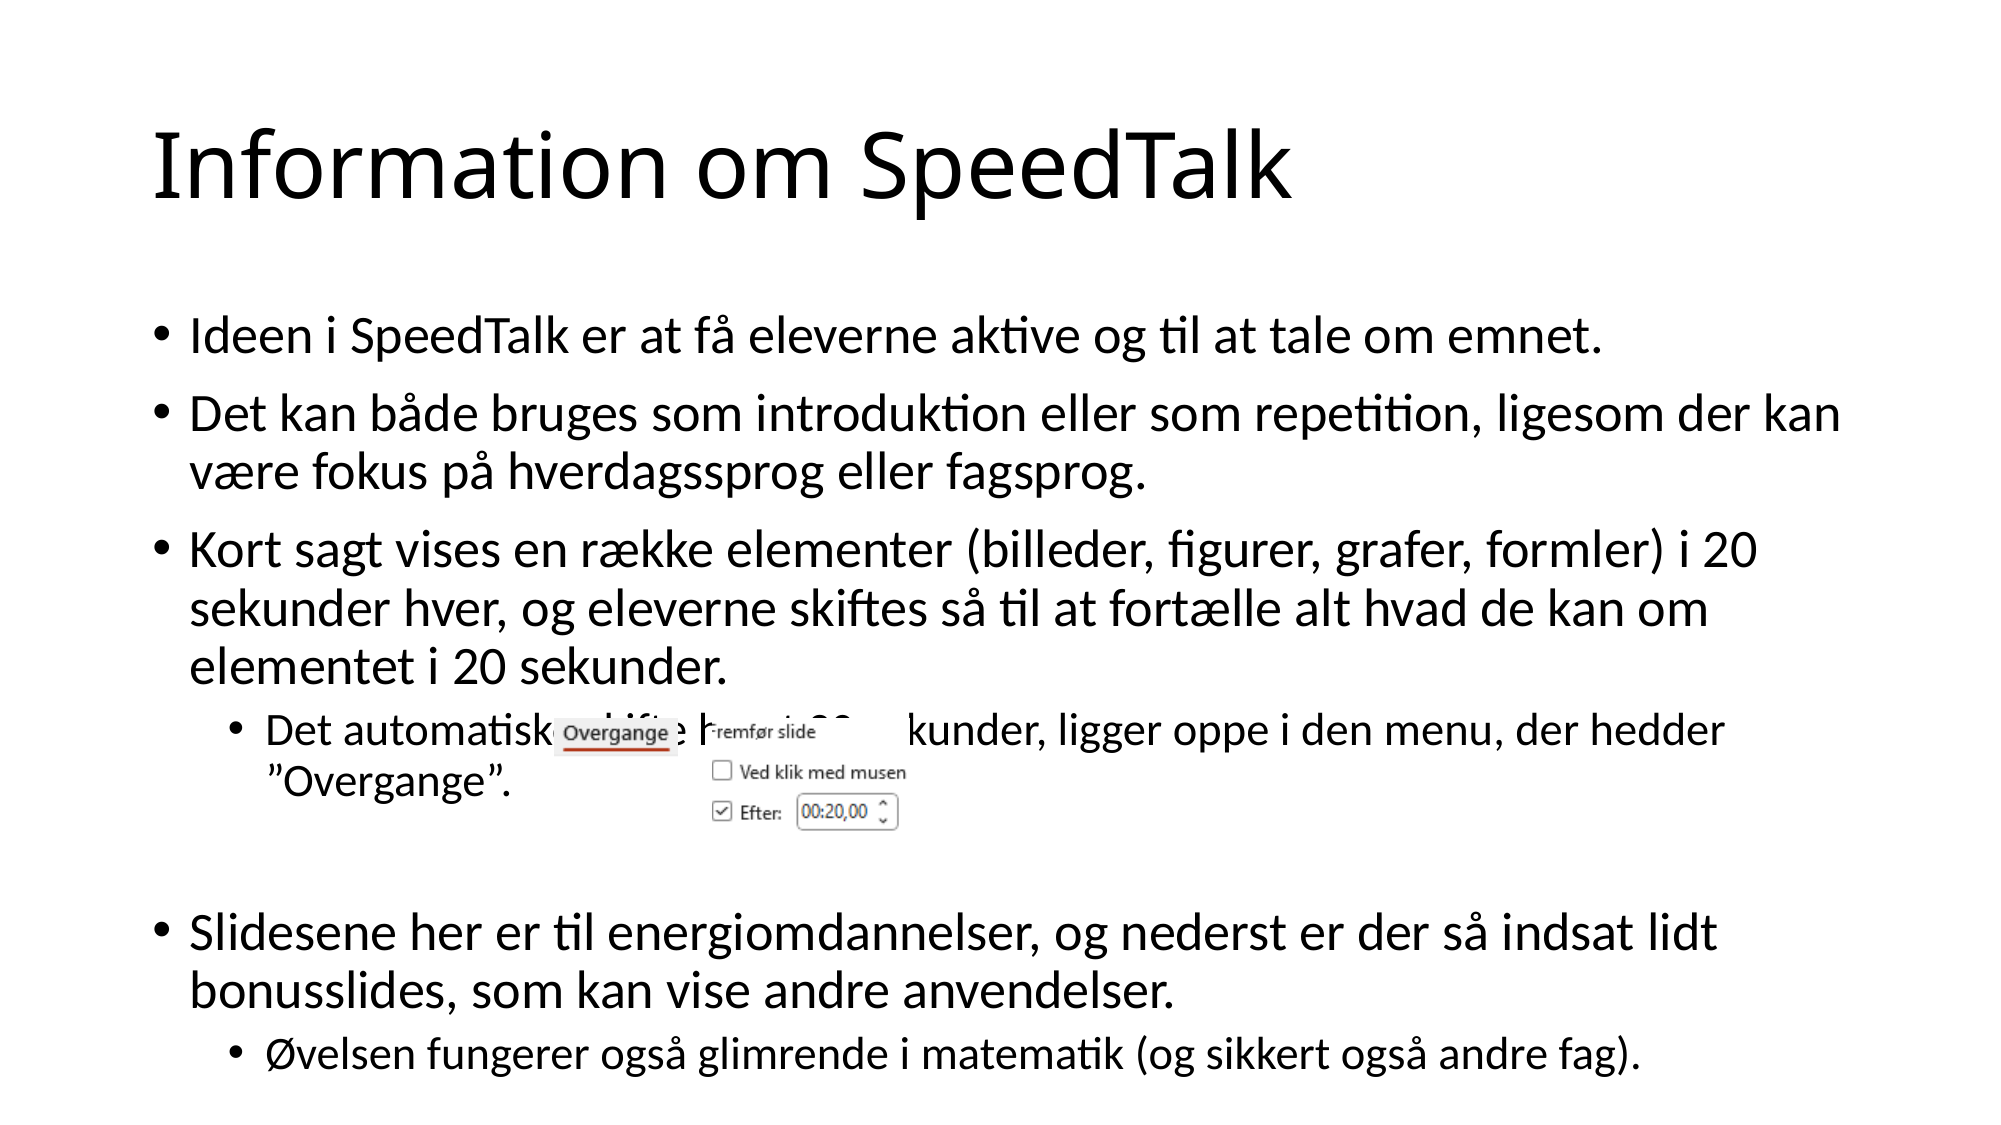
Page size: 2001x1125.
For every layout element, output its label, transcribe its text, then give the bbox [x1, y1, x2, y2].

list Ideen i SpeedTalk er at få eleverne aktive og til at tale om emnet. Det kan både bruges som introduktion eller som repetition, ligesom der kan være fokus på hverdagssprog eller fagsprog. Kort sagt vises en række elementer (billeder, figurer, grafer, formler) i 20 sekunder hver, og eleverne skiftes så til at fortælle alt hvad de kan om elementet i 20 sekunder. Det automatiske skifte hvert 20 sekunder, ligger oppe i den menu, der hedder ”Overgange”. Slidesene her er til energiomdannelser, og nederst er der så indsat lidt bonusslides, som kan vise andre anvendelser. Øvelsen fungerer også glimrende i matematik (og sikkert også andre fag). [137, 299, 1863, 1094]
title Information om SpeedTalk [137, 59, 1863, 278]
picture [554, 718, 678, 758]
picture [712, 718, 910, 834]
